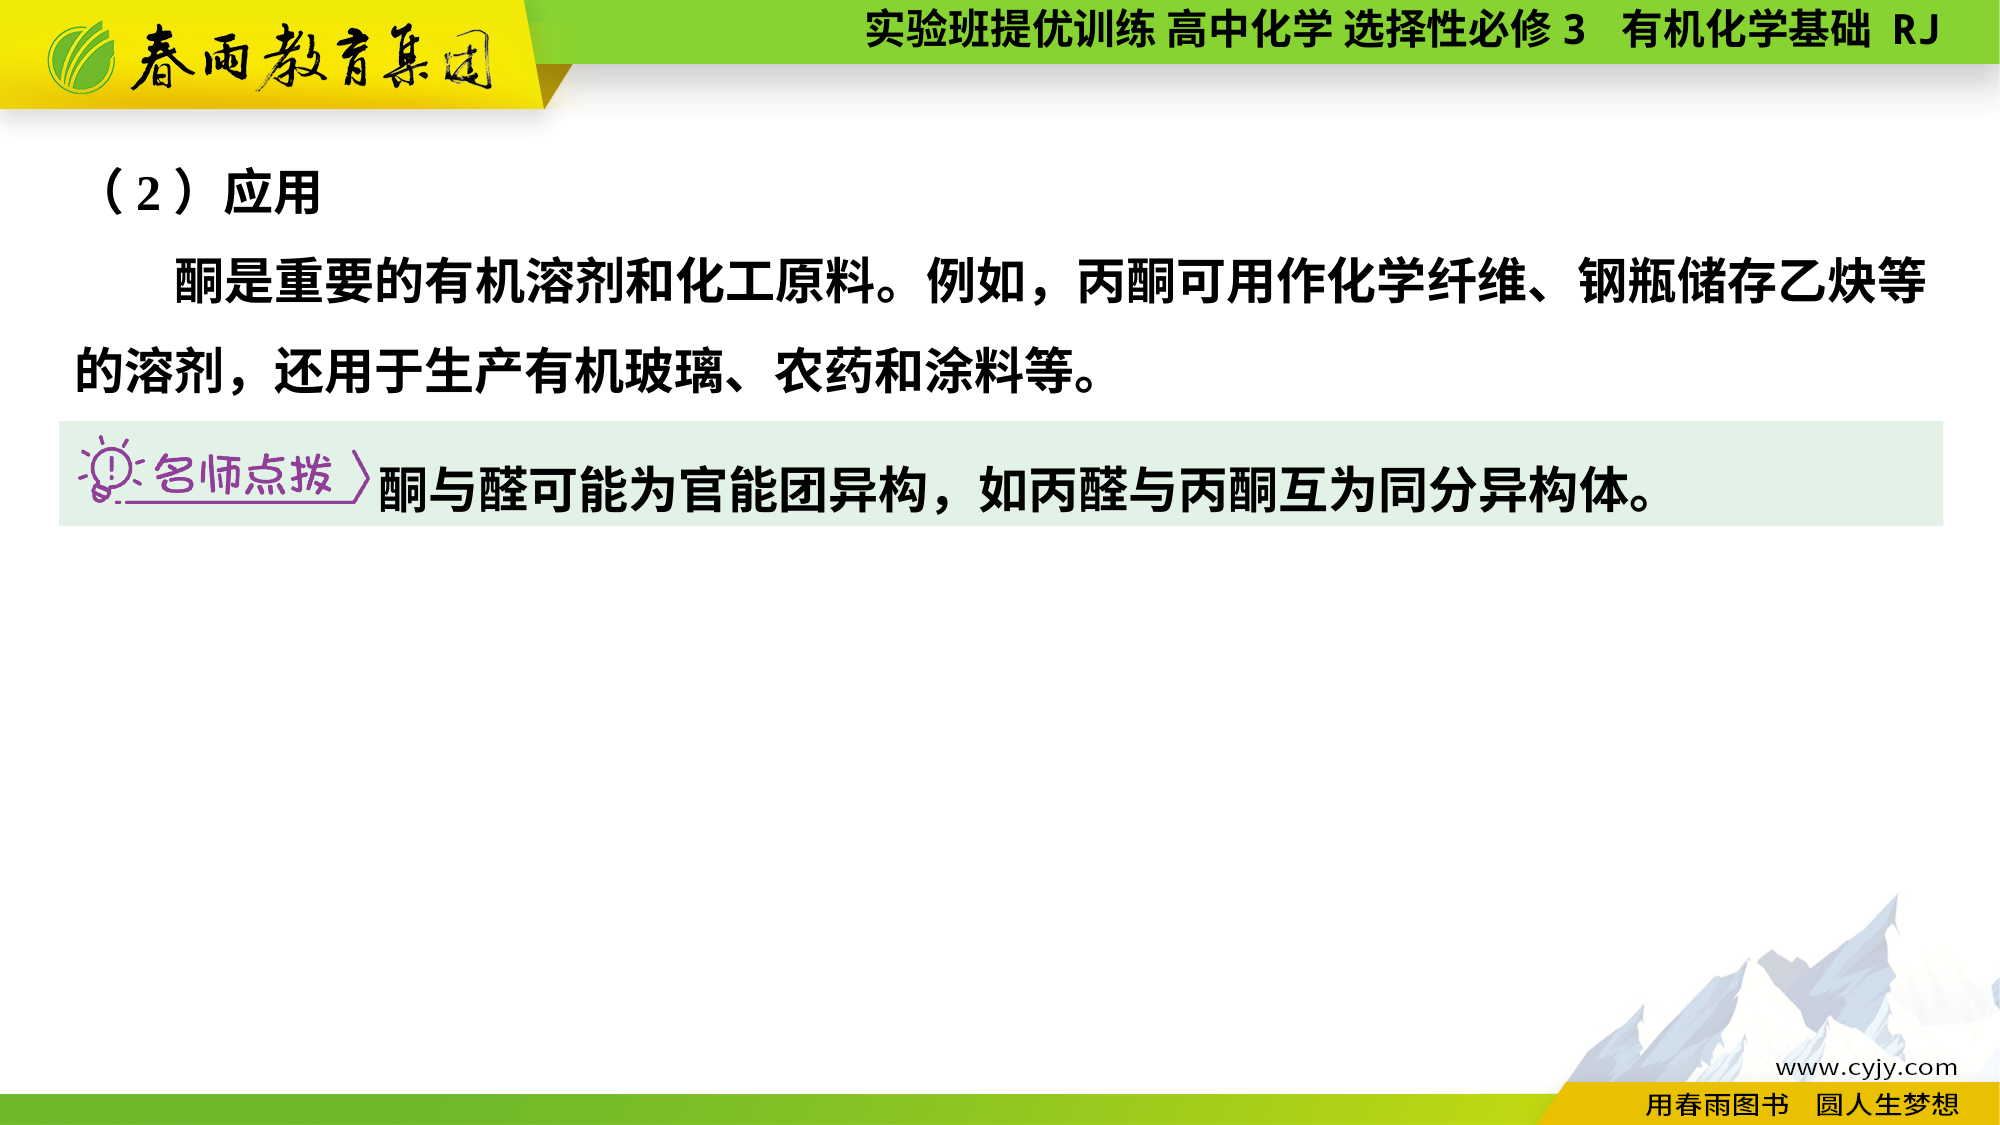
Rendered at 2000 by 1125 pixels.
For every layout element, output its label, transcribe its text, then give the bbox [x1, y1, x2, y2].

text_box 酮与醛可能为官能团异构，如丙醛与丙酮互为同分异构体。 [59, 421, 1944, 526]
picture [0, 0, 2000, 1125]
list （2）应用 酮是重要的有机溶剂和化工原料。例如，丙酮可用作化学纤维、钢瓶储存乙炔等的溶剂，还用于生产有机玻璃、农药和涂料等。 [59, 122, 1944, 399]
